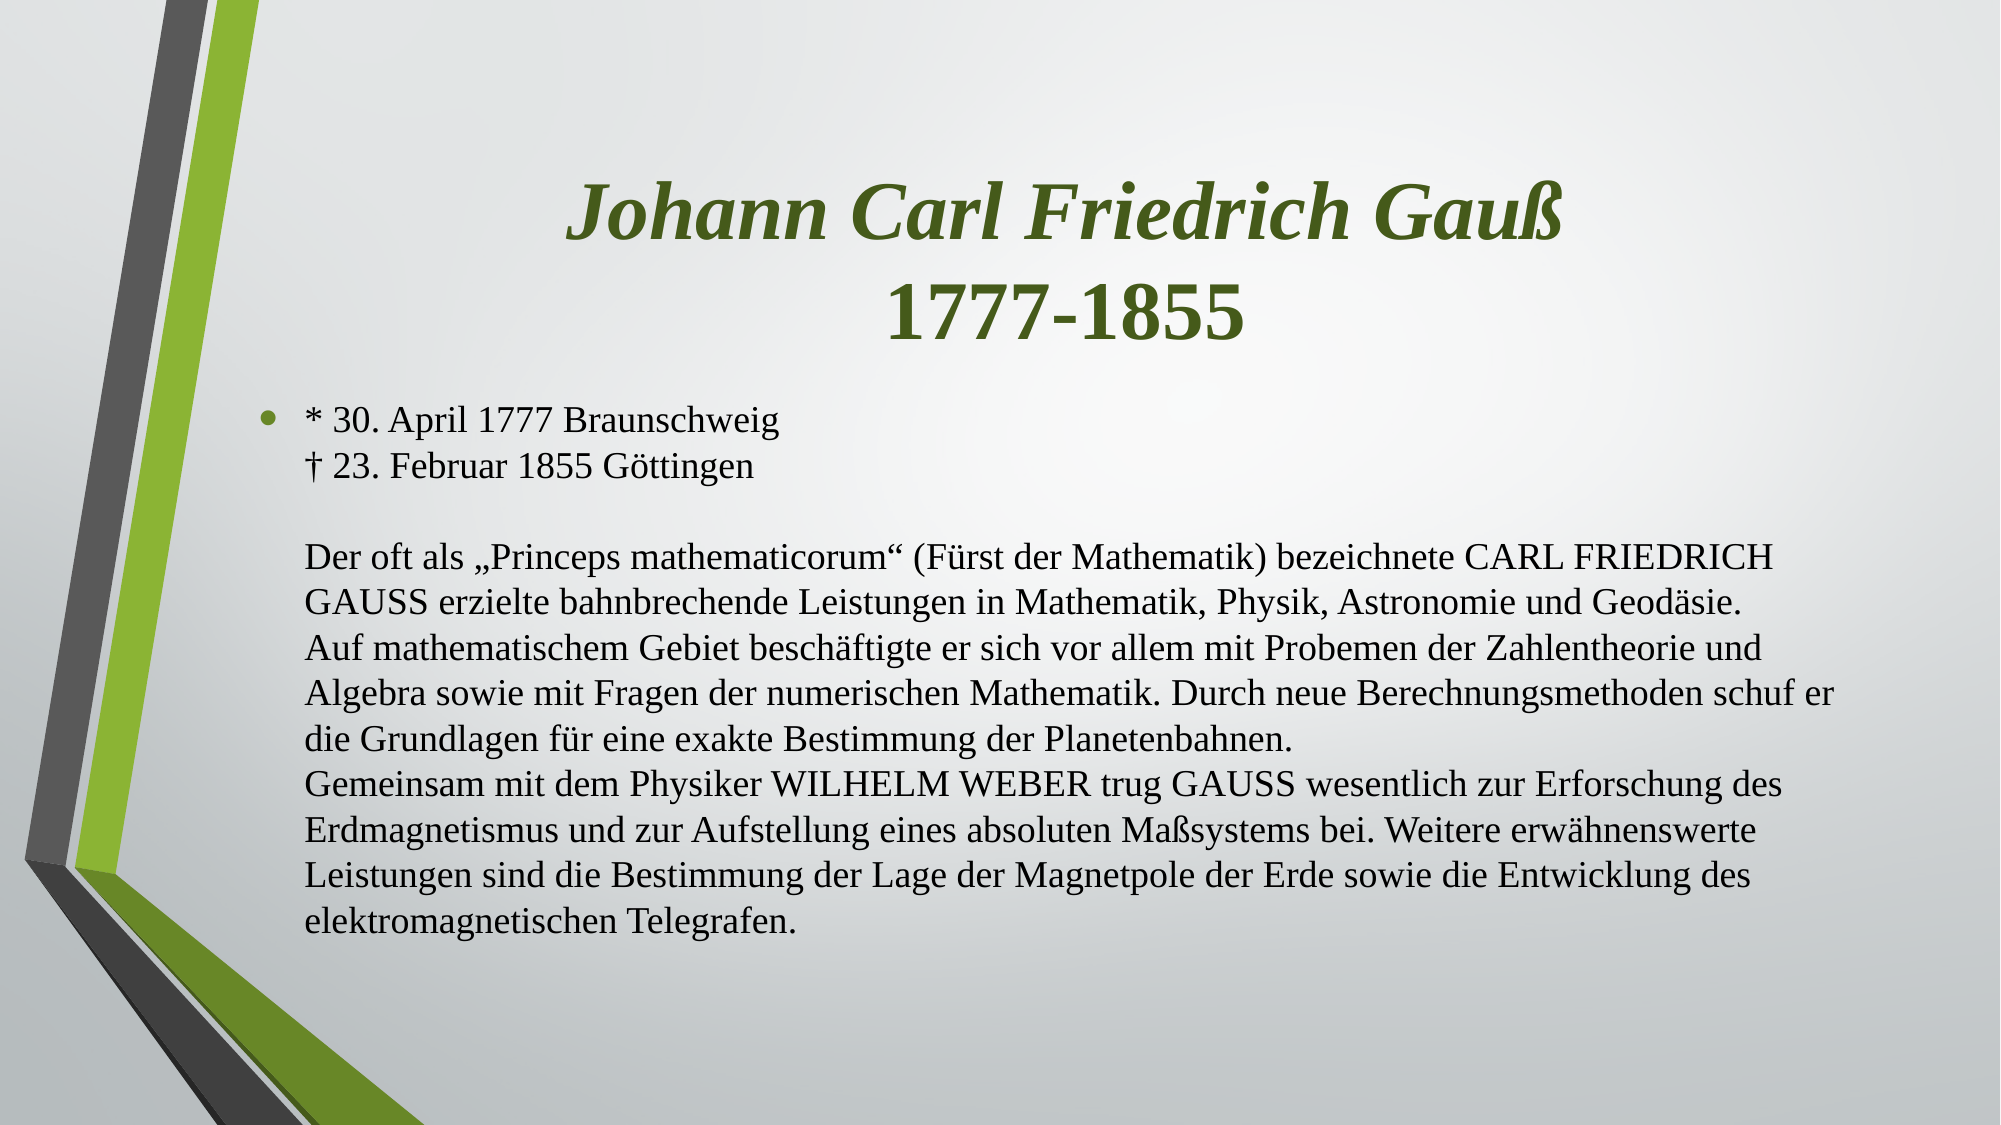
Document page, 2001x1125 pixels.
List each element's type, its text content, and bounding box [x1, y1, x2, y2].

title Johann Carl Friedrich Gauß 1777-1855 [243, 112, 1887, 385]
list * 30. April 1777 Braunschweig † 23. Februar 1855 Göttingen Der oft als „Princeps mathematicorum“ (Fürst der Mathematik) bezeichnete CARL FRIEDRICH GAUSS erzielte bahnbrechende Leistungen in Mathematik, Physik, Astronomie und Geodäsie. Auf mathematischem Gebiet beschäftigte er sich vor allem mit Probemen der Zahlentheorie und Algebra sowie mit Fragen der numerischen Mathematik. Durch neue Berechnungsmethoden schuf er die Grundlagen für eine exakte Bestimmung der Planetenbahnen. Gemeinsam mit dem Physiker WILHELM WEBER trug GAUSS wesentlich zur Erforschung des Erdmagnetismus und zur Aufstellung eines absoluten Maßsystems bei. Weitere erwähnenswerte Leistungen sind die Bestimmung der Lage der Magnetpole der Erde sowie die Entwicklung des elektromagnetischen Telegrafen. [243, 385, 1887, 950]
